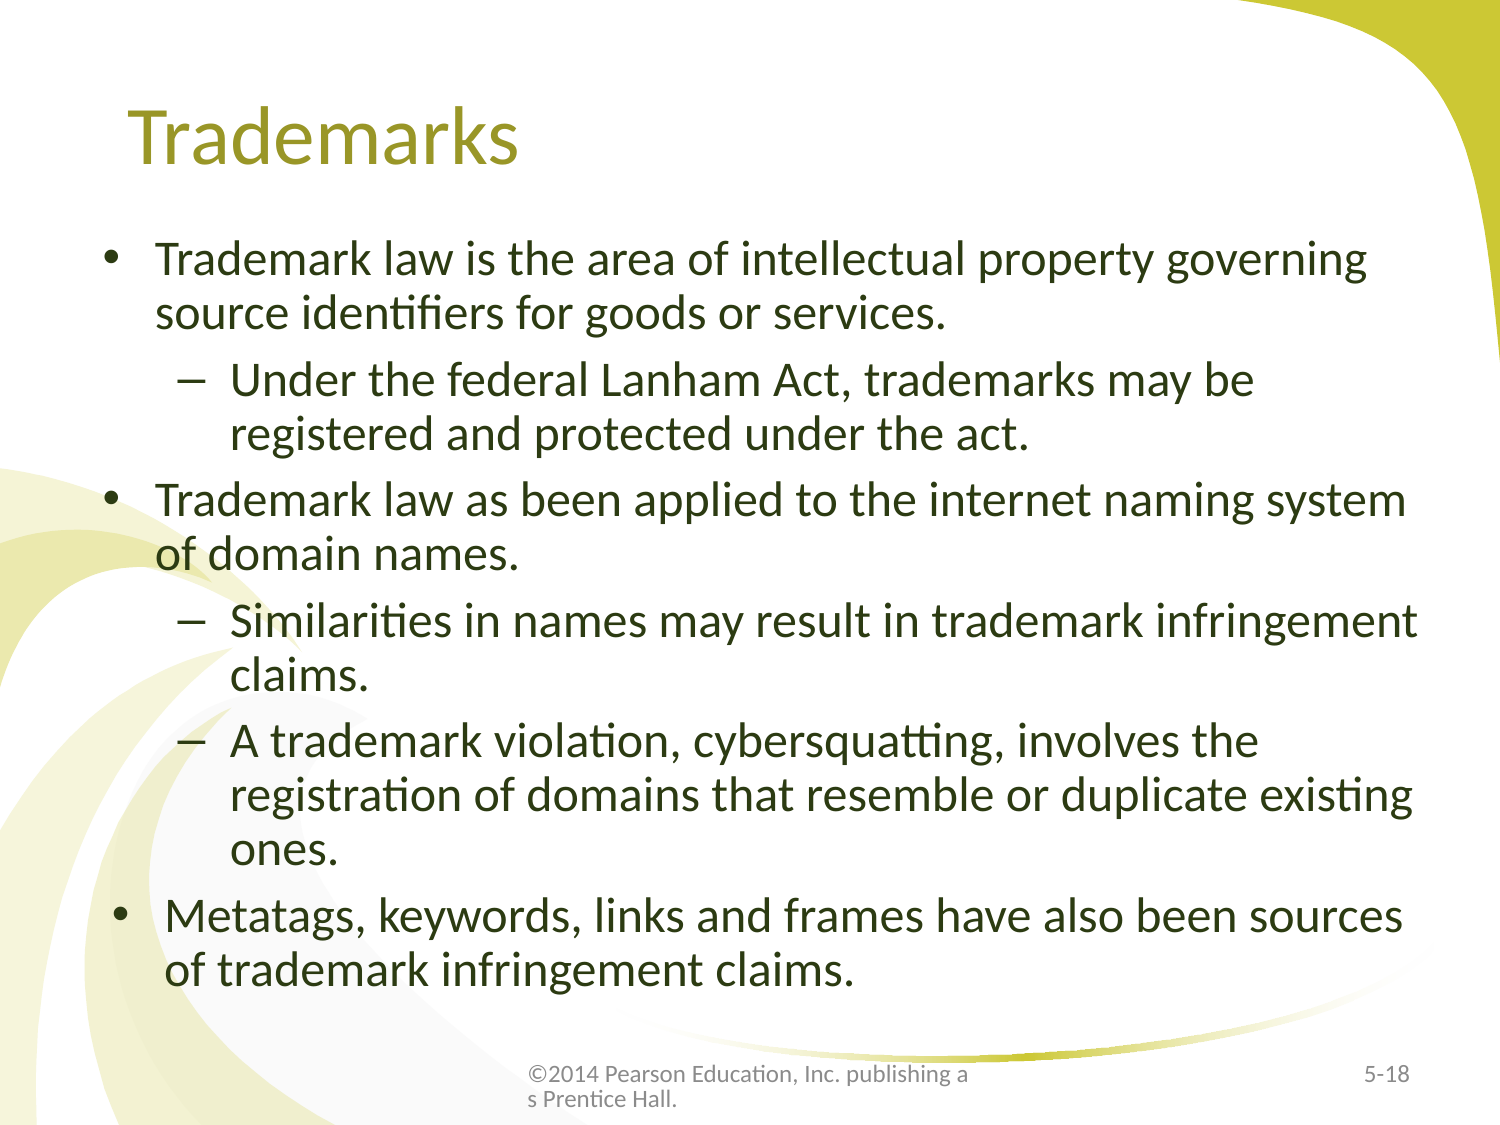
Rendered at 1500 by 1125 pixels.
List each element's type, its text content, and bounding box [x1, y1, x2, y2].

title Trademarks [112, 50, 1438, 213]
footer ©2014 Pearson Education, Inc. publishing as Prentice Hall. [512, 1042, 988, 1103]
slide_number 5-18 [1074, 1042, 1425, 1103]
list Trademark law is the area of intellectual property governing source identifiers for goods or services. Under the federal Lanham Act, trademarks may be registered and protected under the act. Trademark law as been applied to the internet naming system of domain names. Similarities in names may result in trademark infringement claims. A trademark violation, cybersquatting, involves the registration of domains that resemble or duplicate existing ones. Metatags, keywords, links and frames have also been sources of trademark infringement claims. [87, 224, 1438, 1025]
